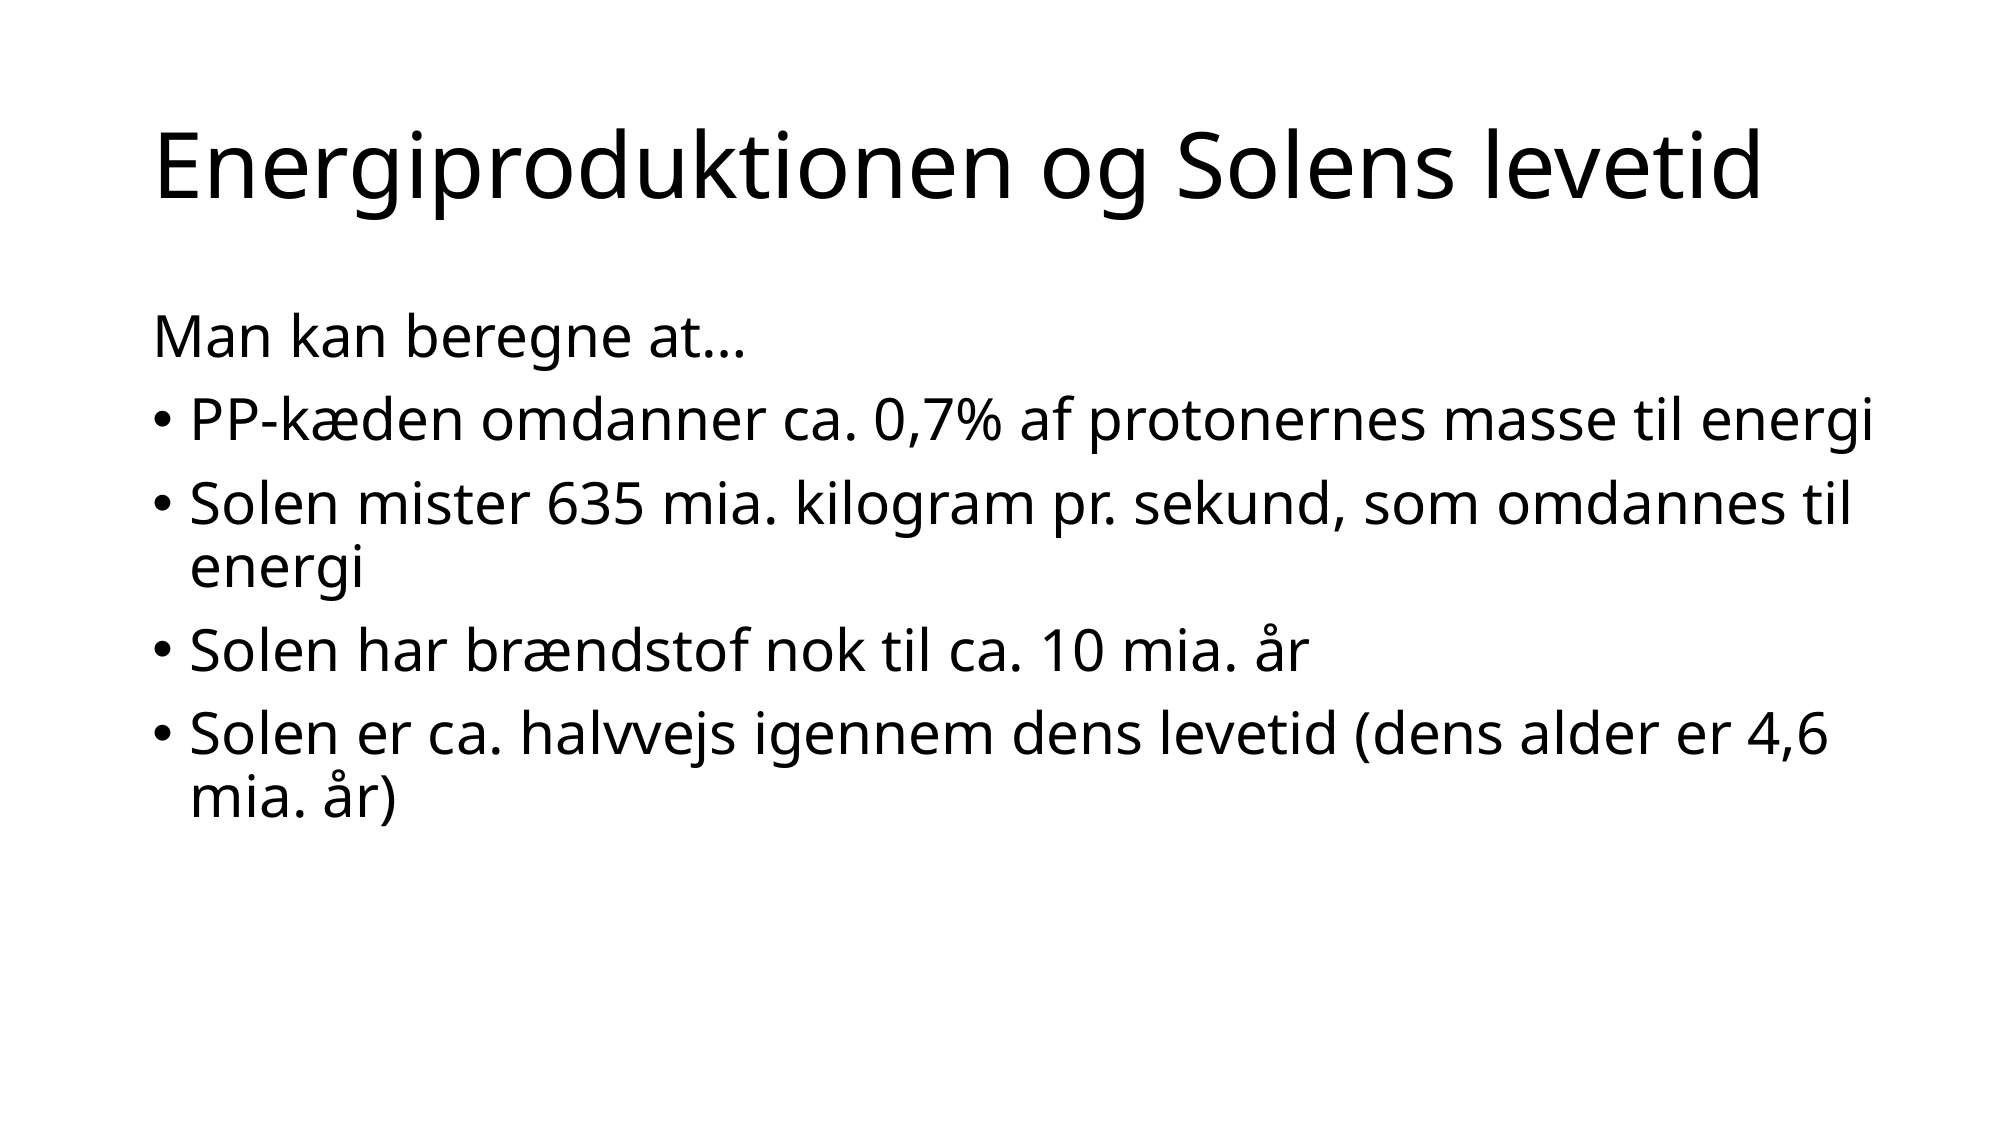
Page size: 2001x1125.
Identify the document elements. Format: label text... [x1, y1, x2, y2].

title Energiproduktionen og Solens levetid [137, 59, 1863, 278]
list Man kan beregne at… PP-kæden omdanner ca. 0,7% af protonernes masse til energi Solen mister 635 mia. kilogram pr. sekund, som omdannes til energi Solen har brændstof nok til ca. 10 mia. år Solen er ca. halvvejs igennem dens levetid (dens alder er 4,6 mia. år) [137, 299, 1915, 1066]
